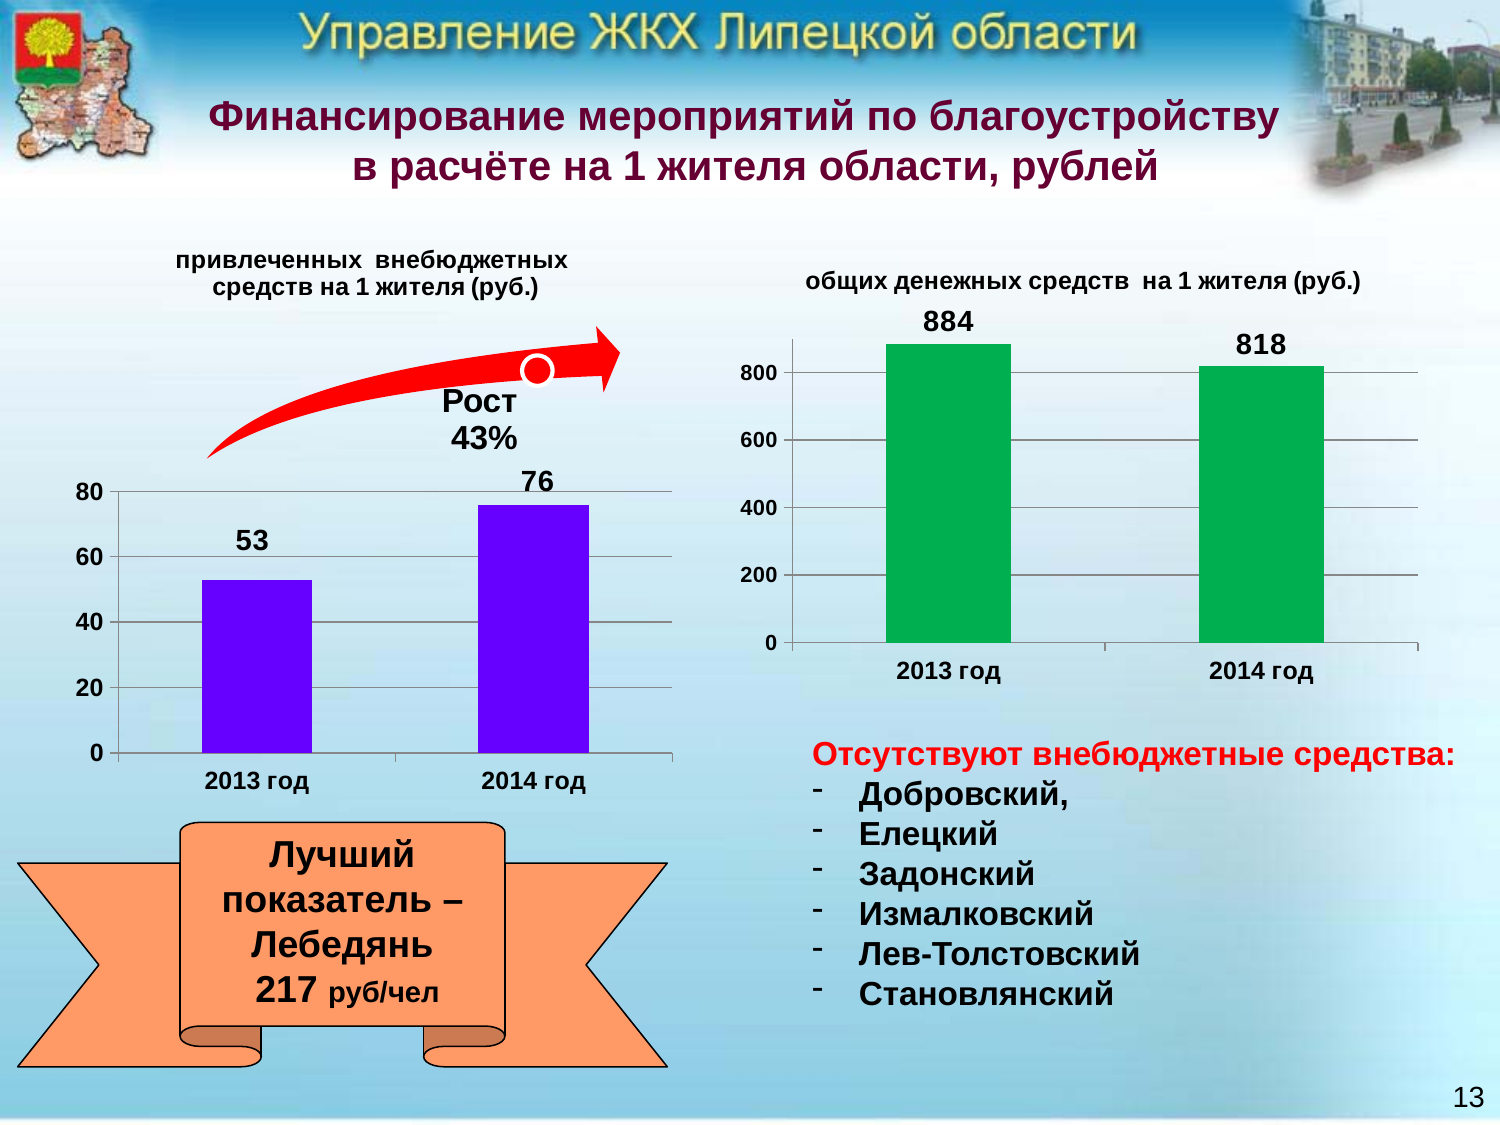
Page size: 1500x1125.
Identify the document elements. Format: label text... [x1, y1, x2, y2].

picture [0, 0, 1500, 1125]
title Финансирование мероприятий по благоустройству в расчёте на 1 жителя области, рублей [75, 45, 1425, 233]
slide_number 13 [1149, 1070, 1500, 1125]
text_box Отсутствуют внебюджетные средства: Добровский, Елецкий Задонский Измалковский Лев-Толстовский Становлянский [797, 725, 1483, 1060]
chart [55, 219, 696, 811]
chart [726, 243, 1442, 693]
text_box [206, 325, 621, 459]
text_box Лучший показатель – Лебедянь 217 руб/чел [17, 822, 668, 1067]
